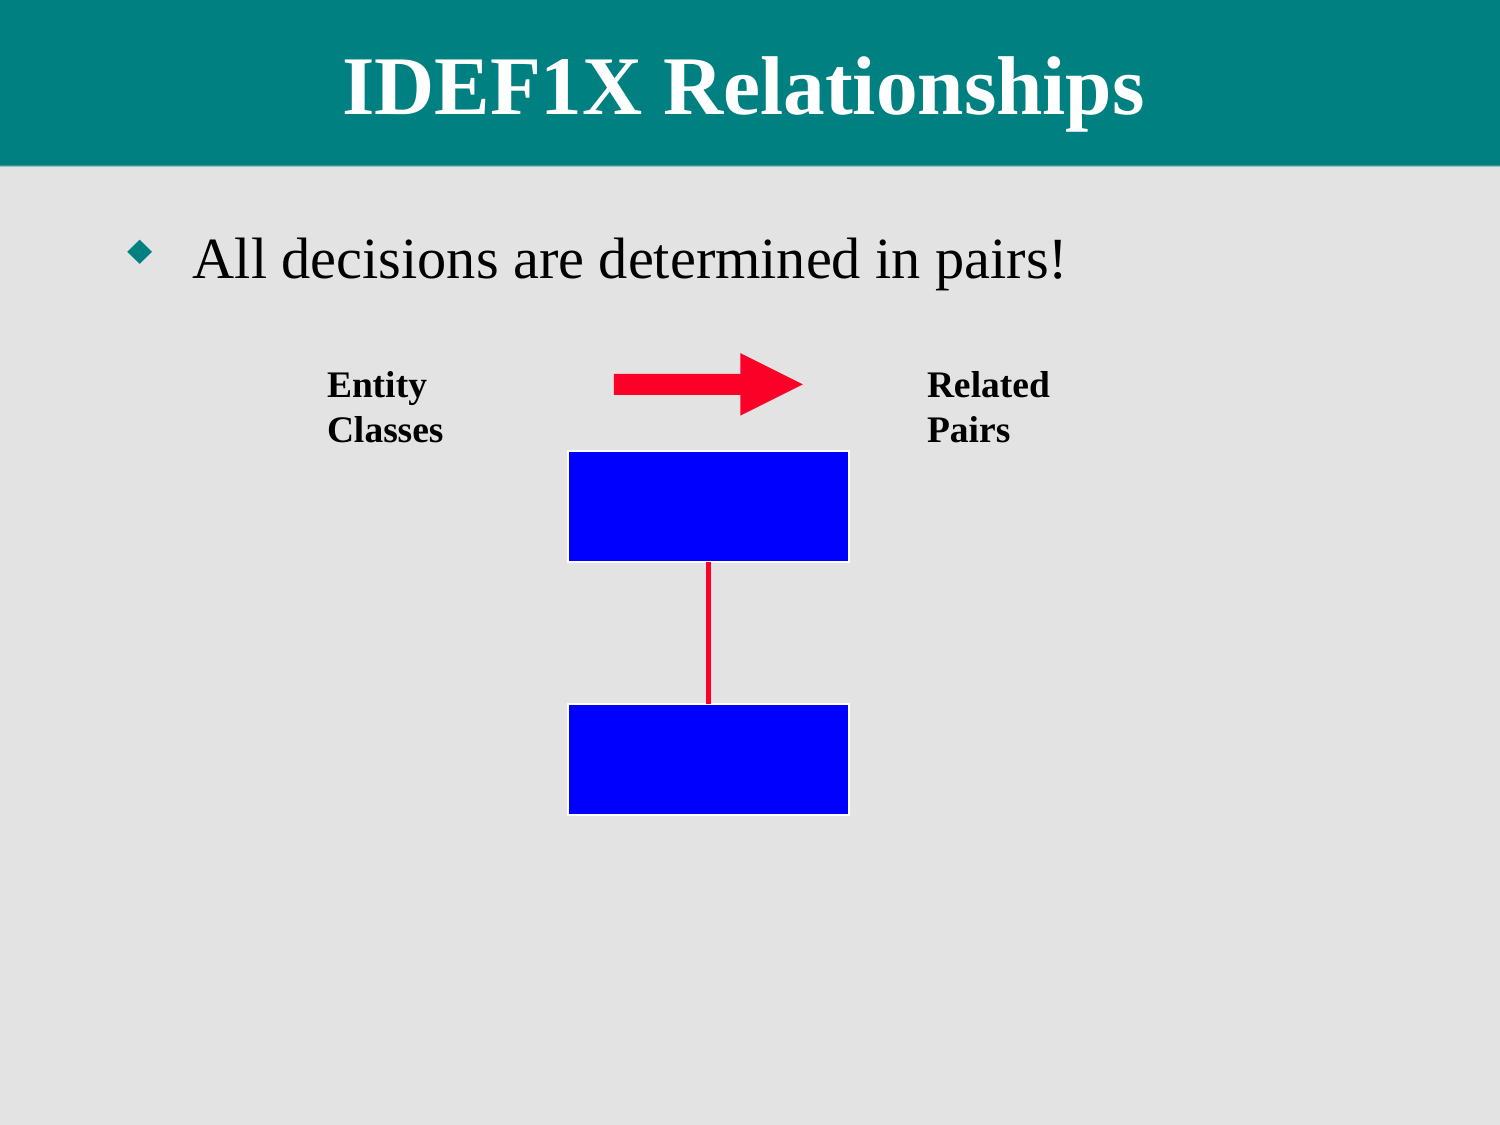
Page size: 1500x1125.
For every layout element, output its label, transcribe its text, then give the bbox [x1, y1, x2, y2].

text_box [613, 378, 803, 391]
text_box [567, 450, 849, 816]
picture [0, 0, 1500, 1125]
list All decisions are determined in pairs! [111, 211, 1388, 298]
text_box Entity Classes [312, 352, 459, 458]
title IDEF1X Relationships [0, 23, 1488, 140]
text_box Related Pairs [912, 352, 1065, 458]
